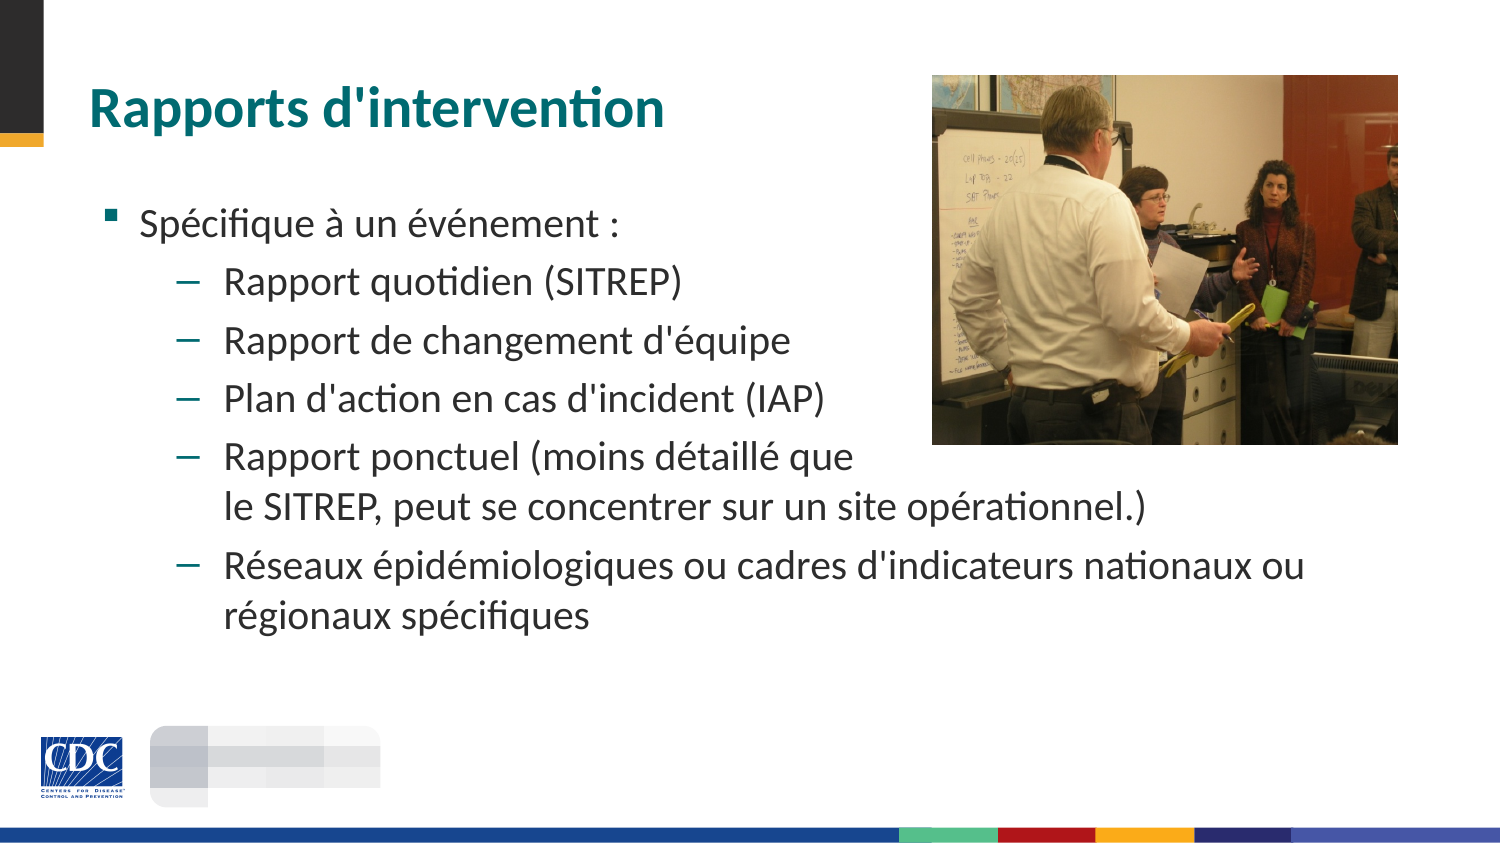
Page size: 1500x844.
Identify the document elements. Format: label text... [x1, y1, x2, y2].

list Spécifique à un événement : Rapport quotidien (SITREP) Rapport de changement d'équipe Plan d'action en cas d'incident (IAP) Rapport ponctuel (moins détaillé que le SITREP, peut se concentrer sur un site opérationnel.) Réseaux épidémiologiques ou cadres d'indicateurs nationaux ou régionaux spécifiques [86, 188, 1425, 737]
picture [932, 74, 1398, 446]
title Rapports d'intervention [75, 33, 1425, 147]
picture [41, 737, 125, 798]
